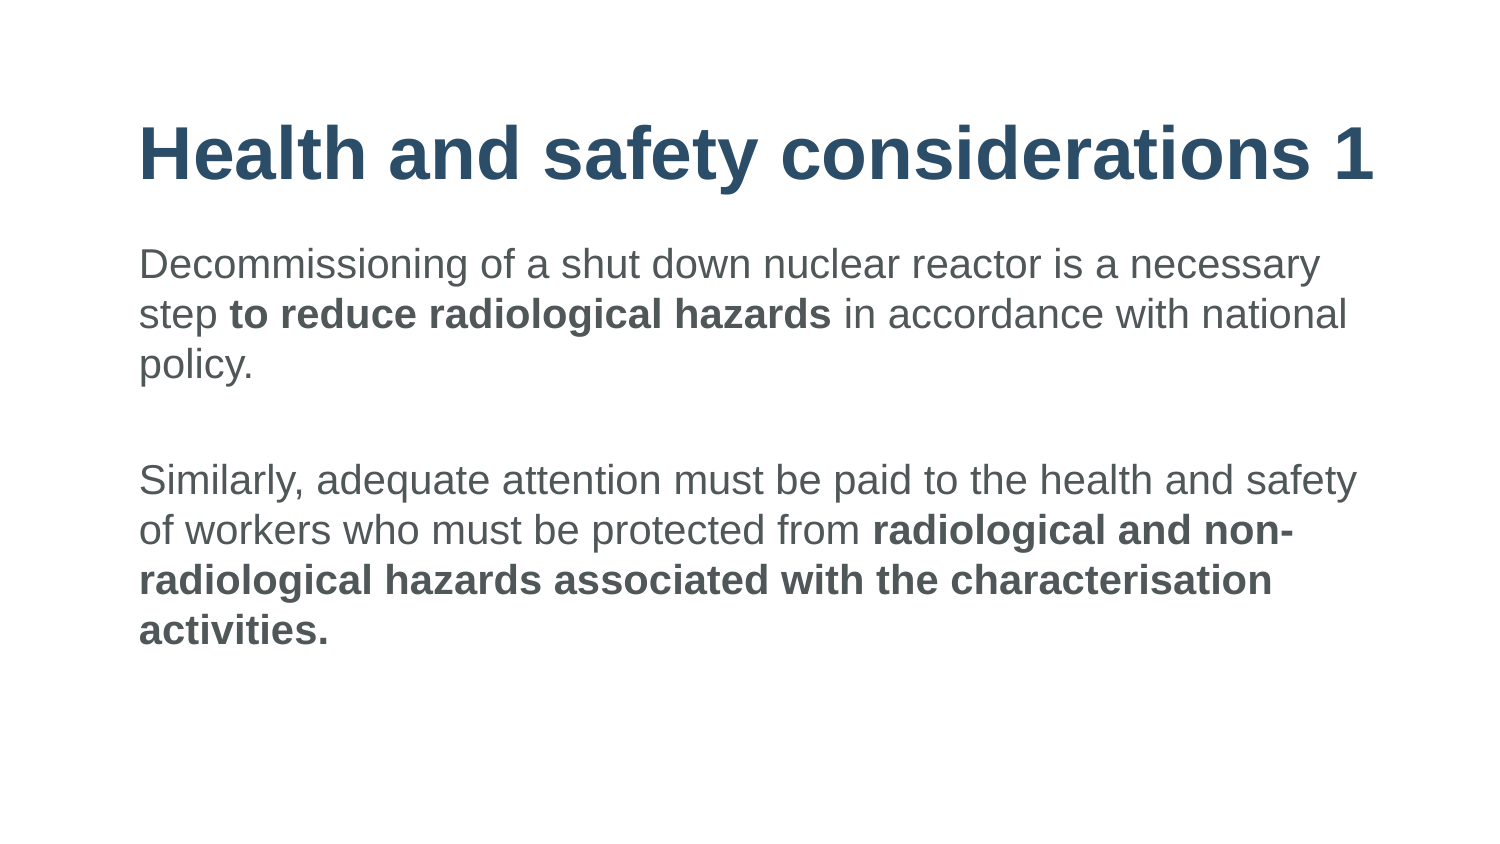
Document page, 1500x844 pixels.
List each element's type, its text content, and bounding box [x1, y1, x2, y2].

title Health and safety considerations 1 [123, 79, 1412, 220]
list Decommissioning of a shut down nuclear reactor is a necessary step to reduce radiological hazards in accordance with national policy. Similarly, adequate attention must be paid to the health and safety of workers who must be protected from radiological and non-radiological hazards associated with the characterisation activities. [123, 228, 1412, 706]
